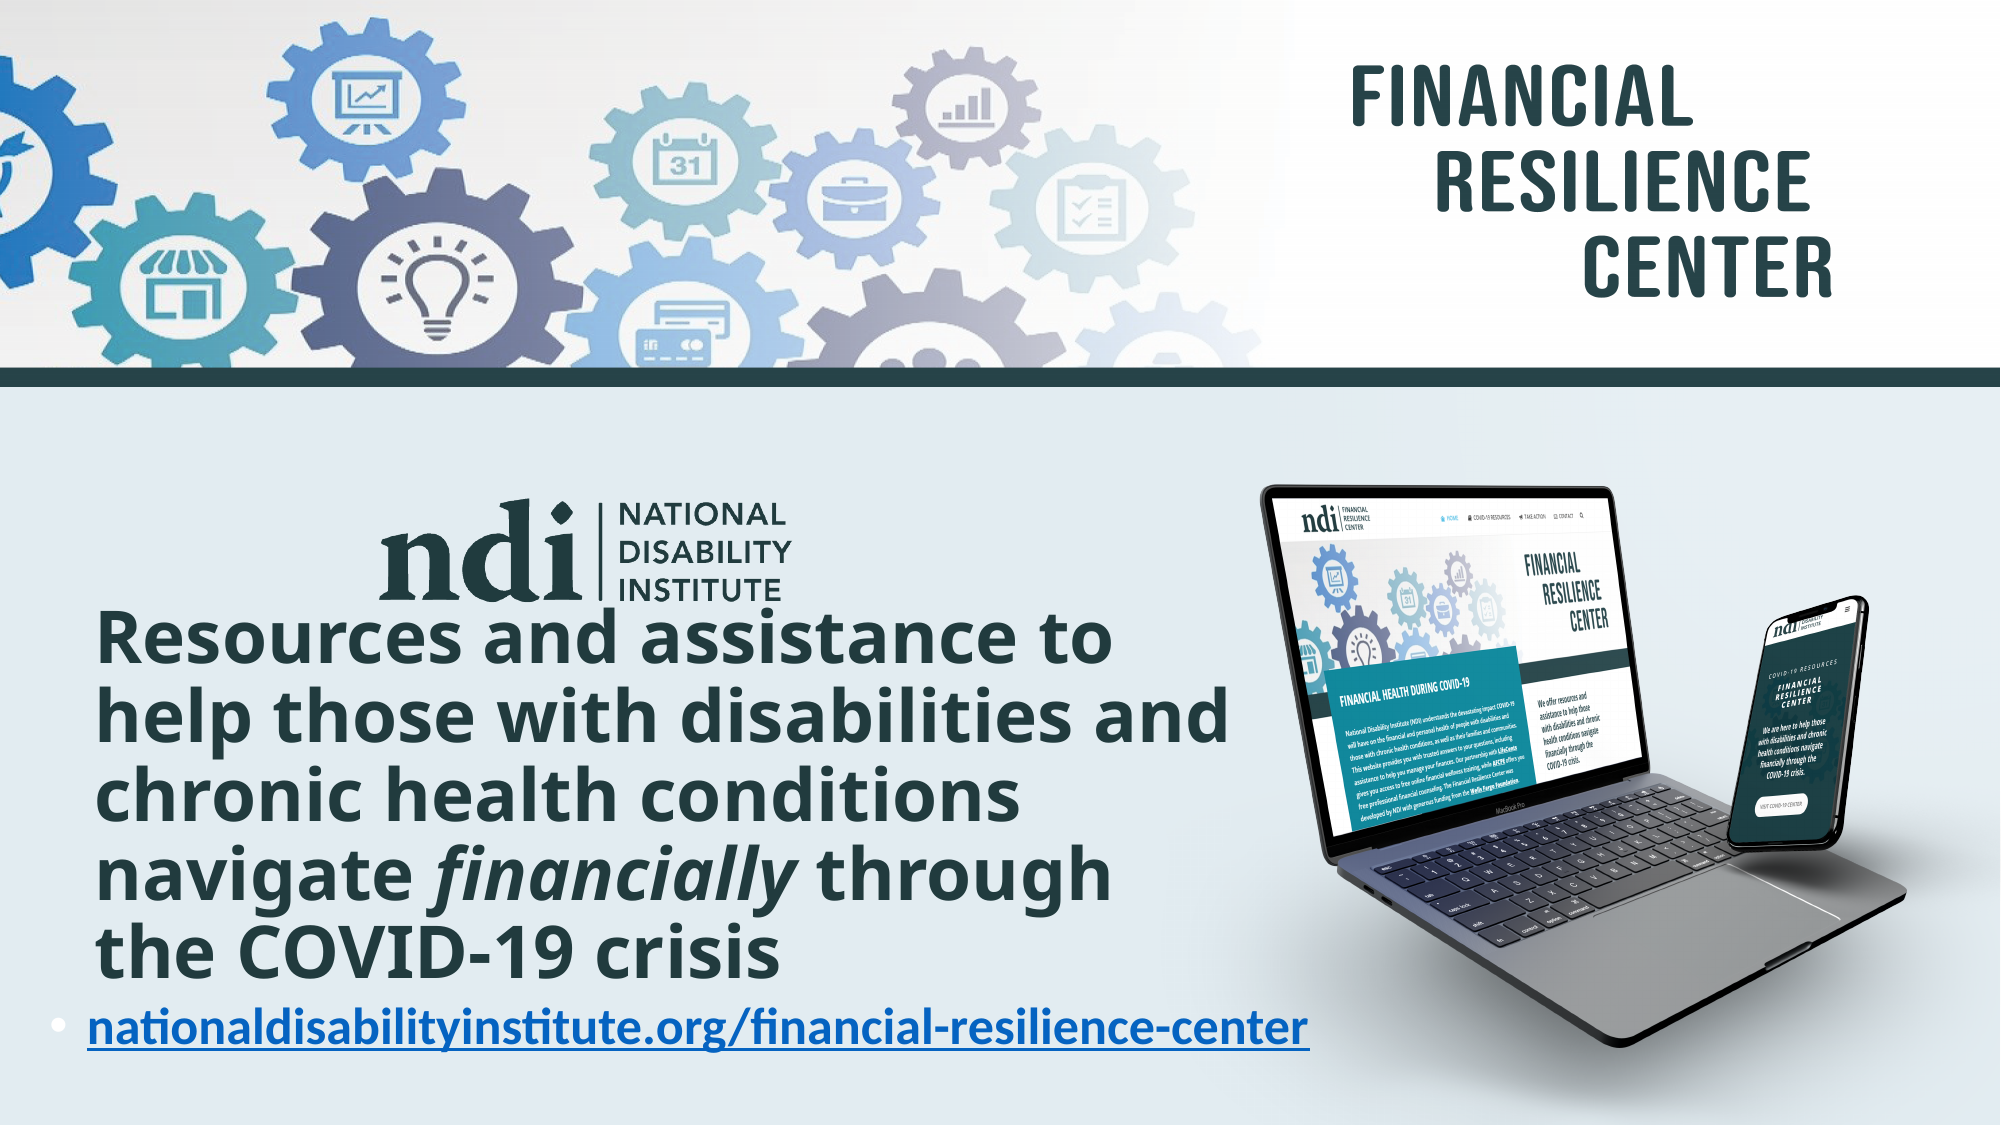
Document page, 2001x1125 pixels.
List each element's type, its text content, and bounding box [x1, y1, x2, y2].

picture [0, 0, 2001, 1125]
picture [372, 493, 798, 607]
list nationaldisabilityinstitute.org/financial-resilience-center [34, 992, 874, 1087]
title Resources and assistance to help those with disabilities and chronic health conditions navigate financially through the COVID-19 crisis [79, 689, 874, 907]
